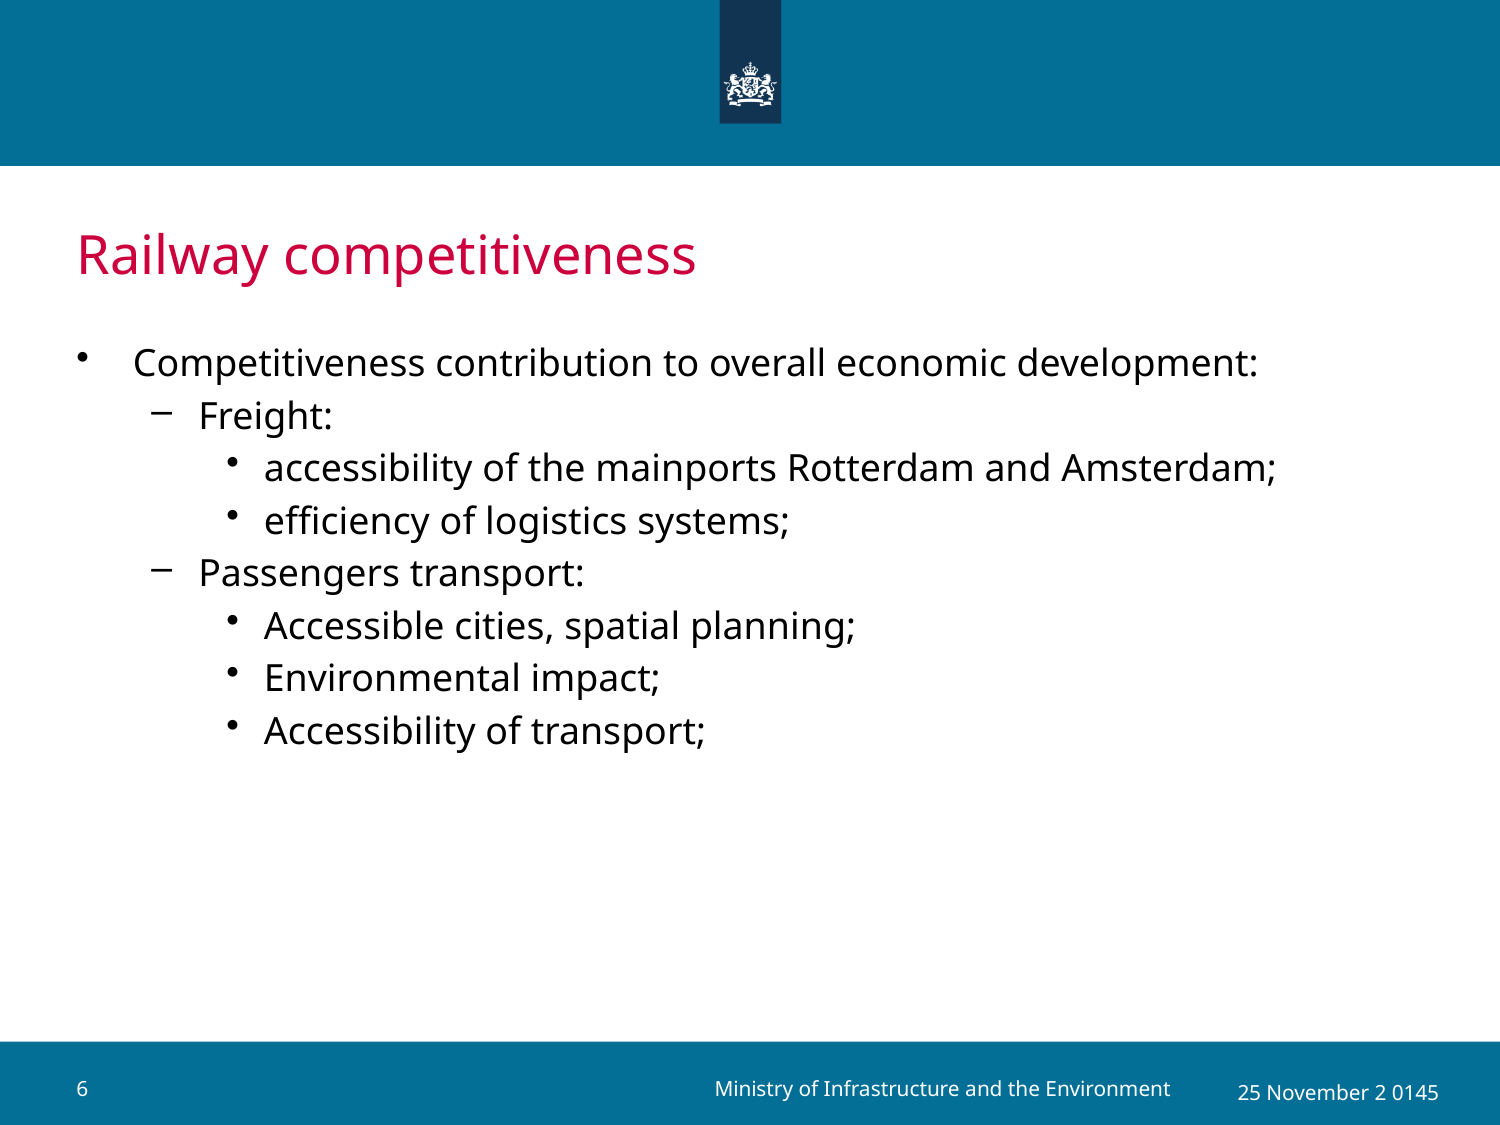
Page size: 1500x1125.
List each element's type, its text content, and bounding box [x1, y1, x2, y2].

picture [721, 0, 780, 123]
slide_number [1223, 1084, 1440, 1105]
title Railway competitiveness [76, 211, 1455, 294]
slide_number 6 [76, 1084, 390, 1105]
footer Ministry of Infrastructure and the Environment [714, 1070, 1223, 1105]
list Competitiveness contribution to overall economic development: Freight: accessibility of the mainports Rotterdam and Amsterdam; efficiency of logistics systems; Passengers transport: Accessible cities, spatial planning; Environmental impact; Accessibility of transport; [76, 339, 1455, 1019]
